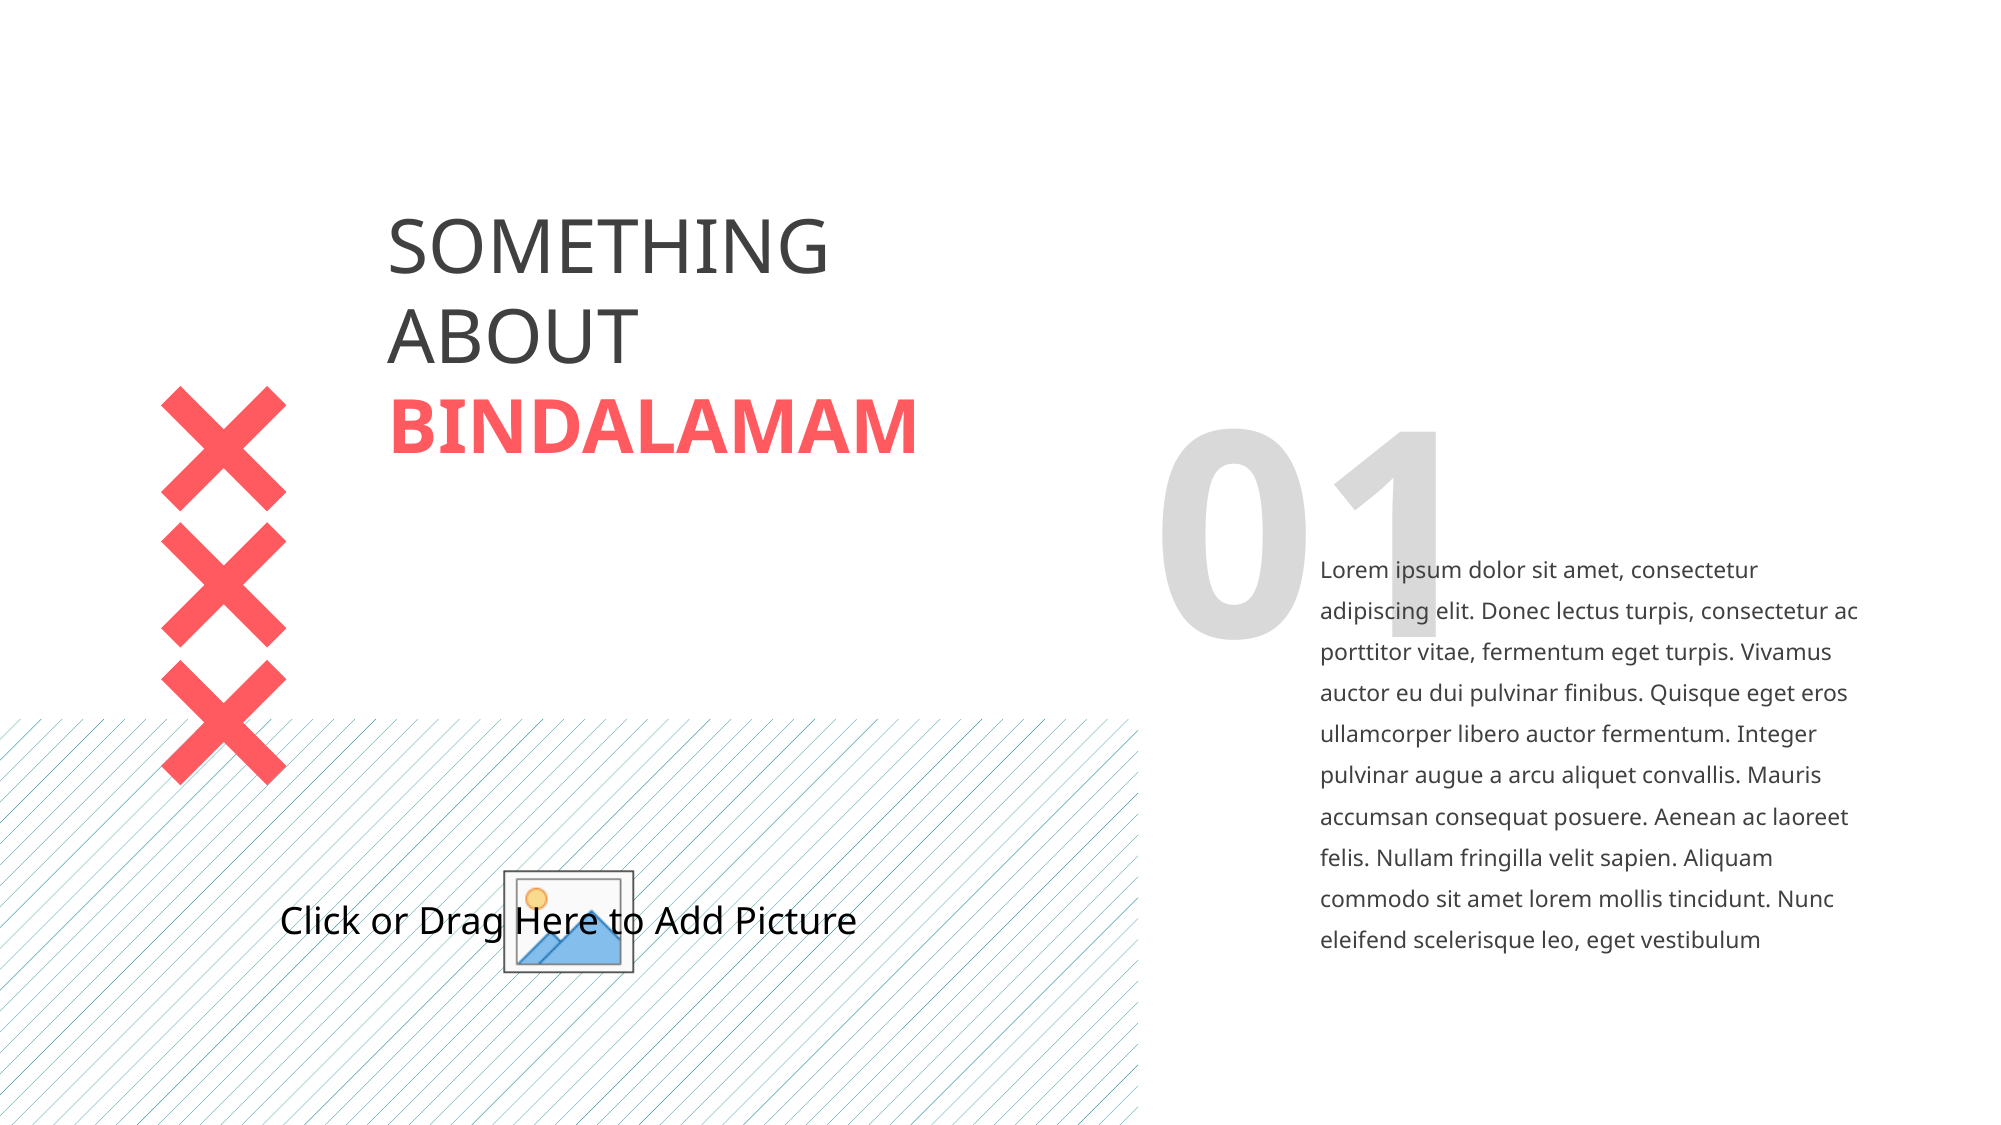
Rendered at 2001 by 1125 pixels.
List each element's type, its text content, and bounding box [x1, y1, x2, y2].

text_box SOMETHING ABOUT BINDALAMAM [372, 191, 1032, 476]
picture [0, 718, 1139, 1125]
text_box 01 [1138, 342, 1797, 703]
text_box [148, 373, 299, 798]
text_box Lorem ipsum dolor sit amet, consectetur adipiscing elit. Donec lectus turpis, consectetur ac porttitor vitae, fermentum eget turpis. Vivamus auctor eu dui pulvinar finibus. Quisque eget eros ullamcorper libero auctor fermentum. Integer pulvinar augue a arcu aliquet convallis. Mauris accumsan consequat posuere. Aenean ac laoreet felis. Nullam fringilla velit sapien. Aliquam commodo sit amet lorem mollis tincidunt. Nunc eleifend scelerisque leo, eget vestibulum [1305, 534, 1878, 961]
